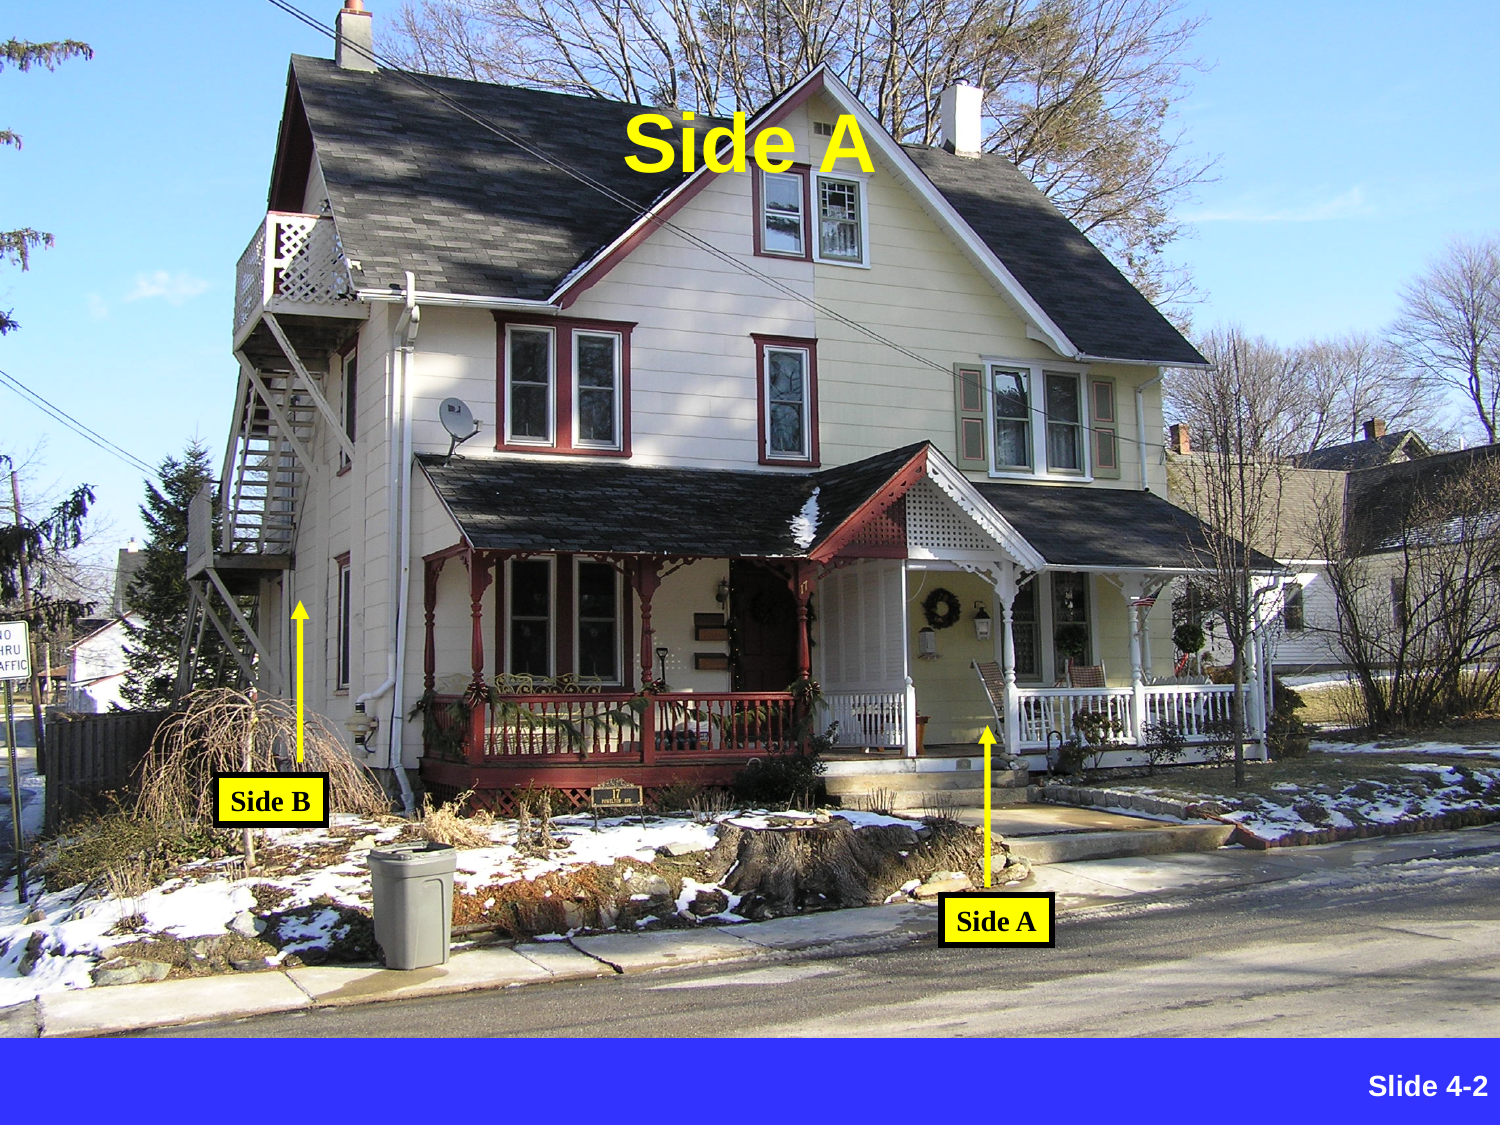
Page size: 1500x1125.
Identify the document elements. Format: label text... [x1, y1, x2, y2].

slide_number Slide 4-66 [1153, 1059, 1500, 1125]
picture [0, 0, 1500, 1038]
